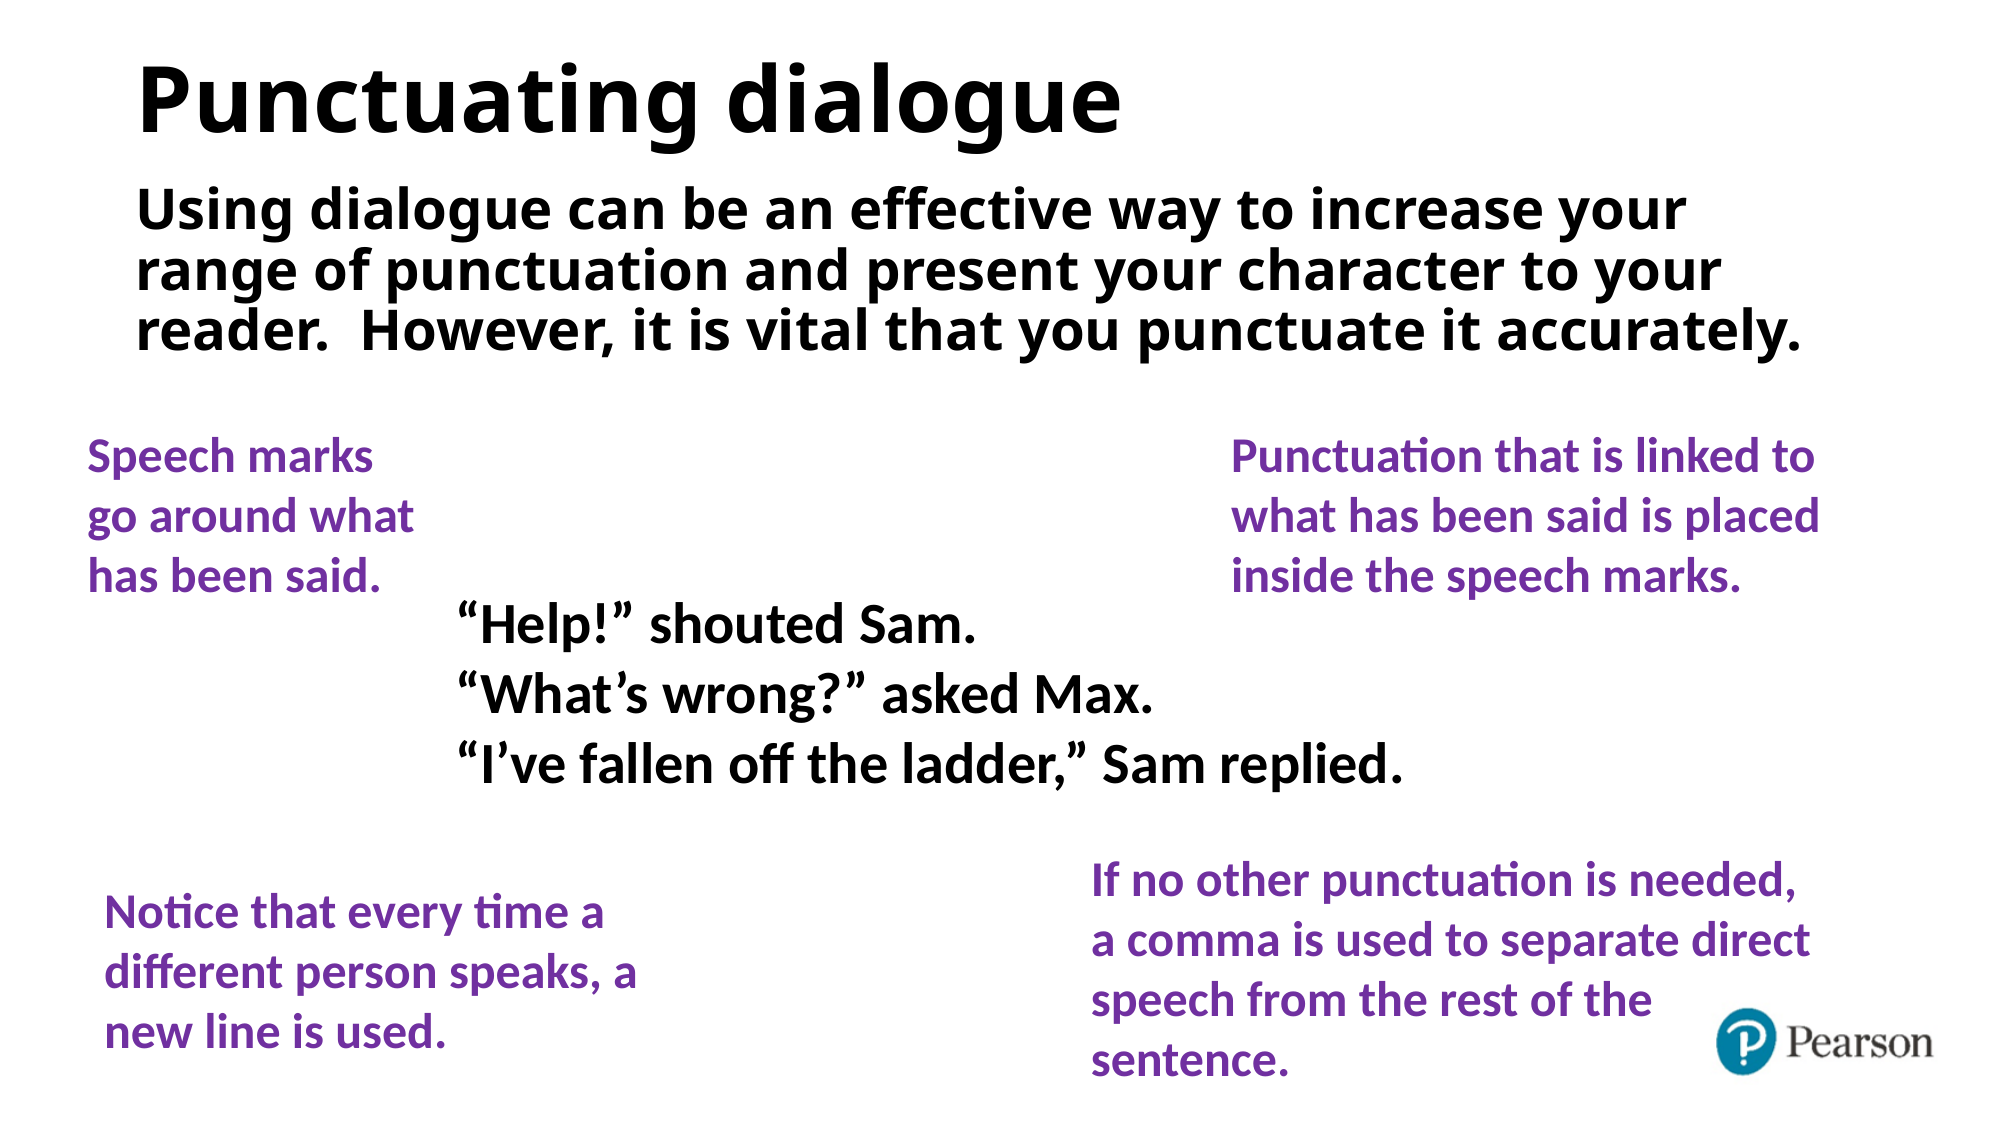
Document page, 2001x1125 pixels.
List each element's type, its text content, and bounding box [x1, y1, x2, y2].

text_box If no other punctuation is needed, a comma is used to separate direct speech from the rest of the sentence. [1076, 839, 1846, 1094]
title Punctuating dialogue [120, 59, 1863, 146]
text_box “Help!” shouted Sam. “What’s wrong?” asked Max. “I’ve fallen off the ladder,” Sam replied. [440, 578, 1476, 803]
text_box Notice that every time a different person speaks, a new line is used. [89, 870, 656, 1066]
picture [1706, 993, 1944, 1086]
text_box Punctuation that is linked to what has been said is placed inside the speech marks. [1216, 415, 1863, 611]
text_box Speech marks go around what has been said. [72, 415, 441, 611]
list Using dialogue can be an effective way to increase your range of punctuation and present your character to your reader. However, it is vital that you punctuate it accurately. [120, 173, 1846, 388]
